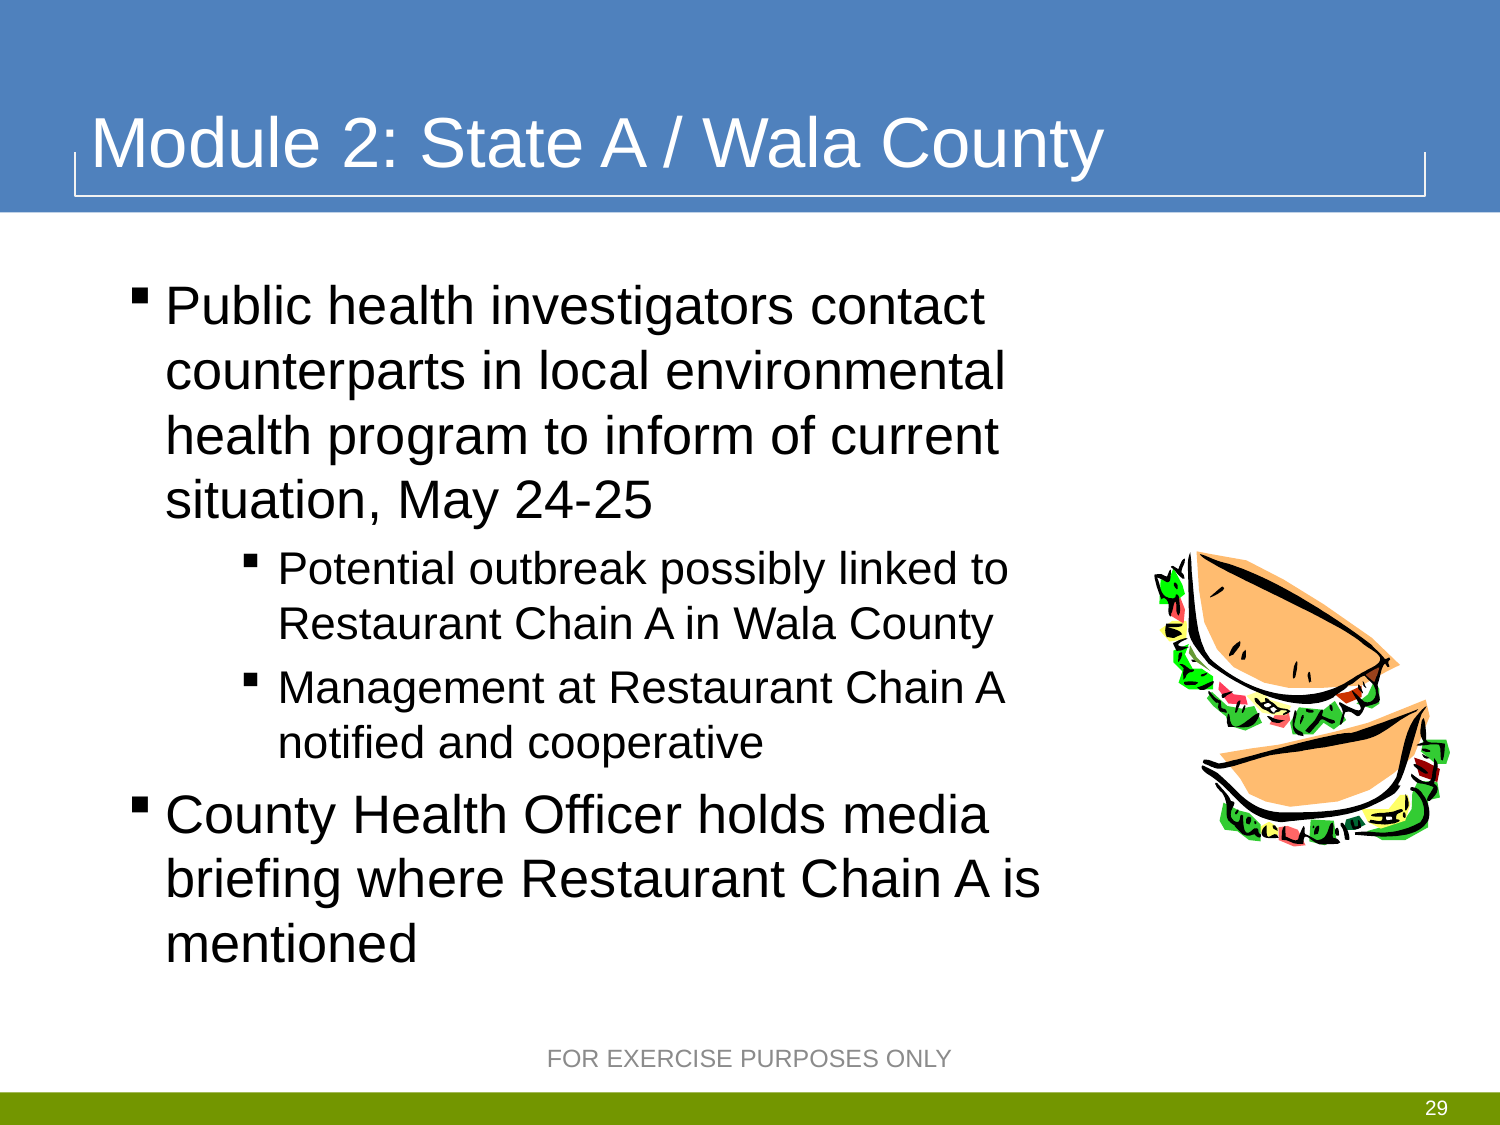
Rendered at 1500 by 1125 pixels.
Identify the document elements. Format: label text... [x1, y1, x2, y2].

title Module 2: State A / Wala County [74, 44, 1426, 233]
picture [1152, 549, 1451, 851]
list Public health investigators contact counterparts in local environmental health program to inform of current situation, May 24-25 Potential outbreak possibly linked to Restaurant Chain A in Wala County Management at Restaurant Chain A notified and cooperative County Health Officer holds media briefing where Restaurant Chain A is mentioned [74, 262, 1154, 1006]
footer FOR EXERCISE PURPOSES ONLY [512, 1042, 988, 1103]
